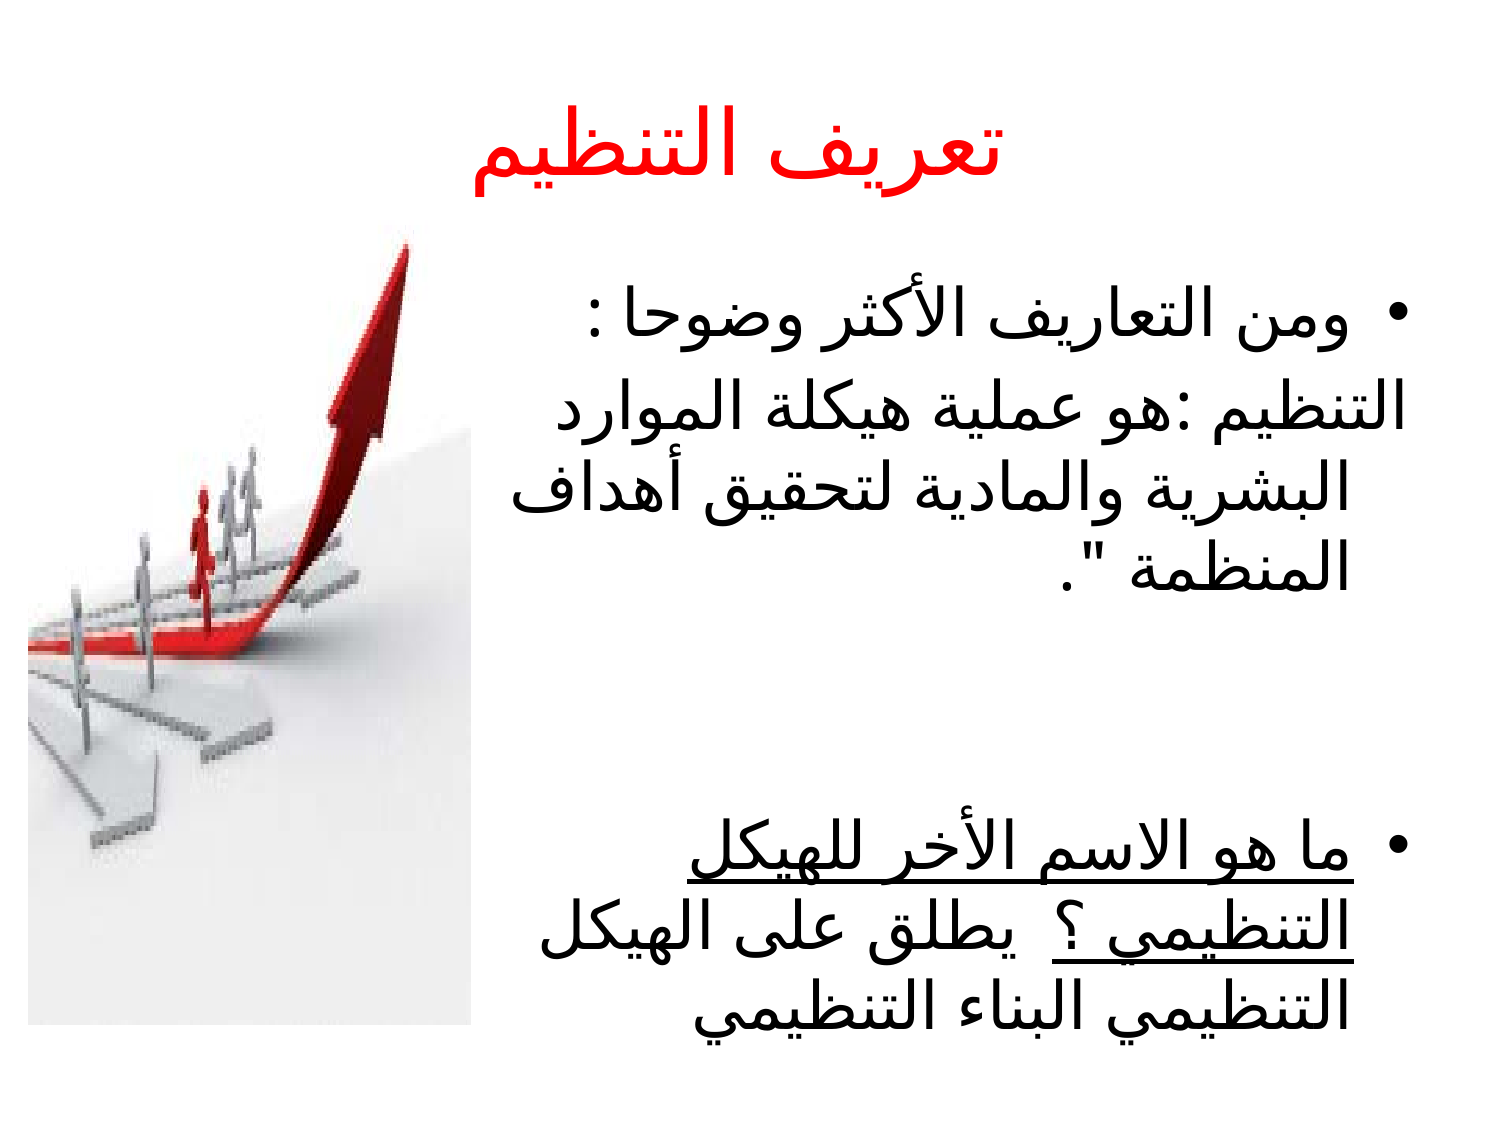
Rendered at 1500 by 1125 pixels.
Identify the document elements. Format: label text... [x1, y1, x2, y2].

list ومن التعاريف الأكثر وضوحا : التنظيم :هو عملية هيكلة الموارد البشرية والمادية لتحقيق أهداف المنظمة ". ما هو الاسم الأخر للهيكل التنظيمي ؟ يطلق على الهيكل التنظيمي البناء التنظيمي [487, 262, 1425, 1005]
picture [27, 74, 471, 1026]
title تعريف التنظيم [75, 45, 1425, 233]
